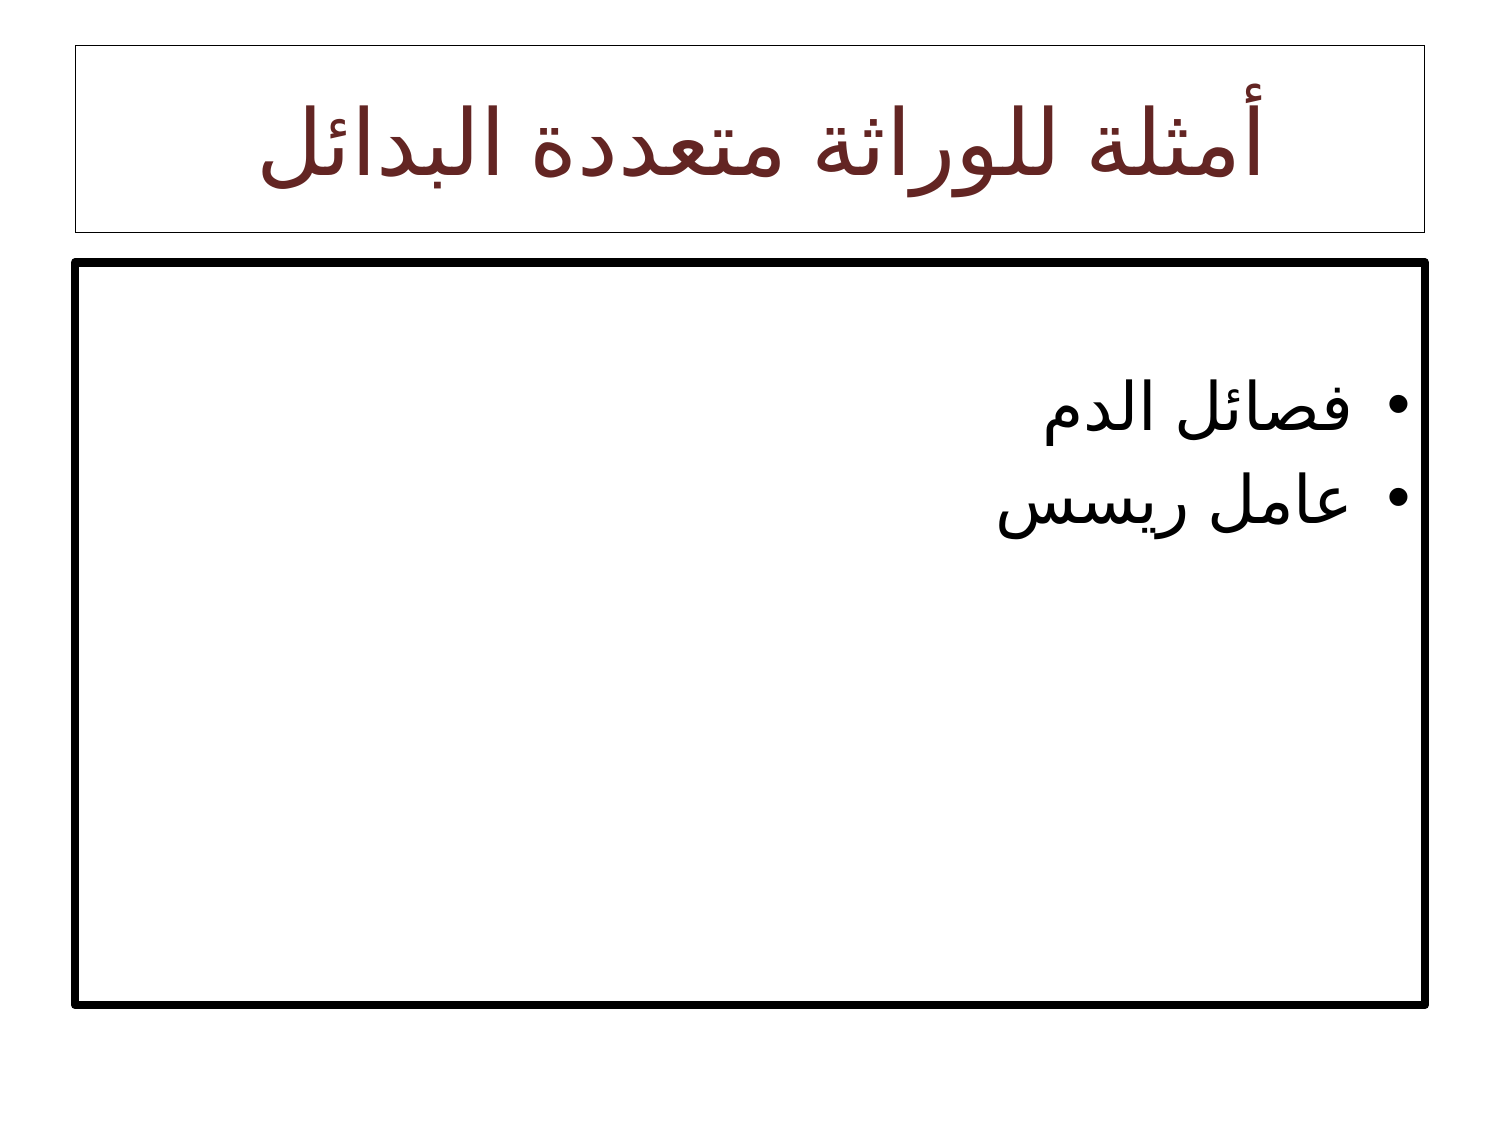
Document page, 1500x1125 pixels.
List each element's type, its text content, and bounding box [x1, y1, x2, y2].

title أمثلة للوراثة متعددة البدائل [75, 45, 1425, 233]
list فصائل الدم عامل ريسس [75, 262, 1425, 1005]
